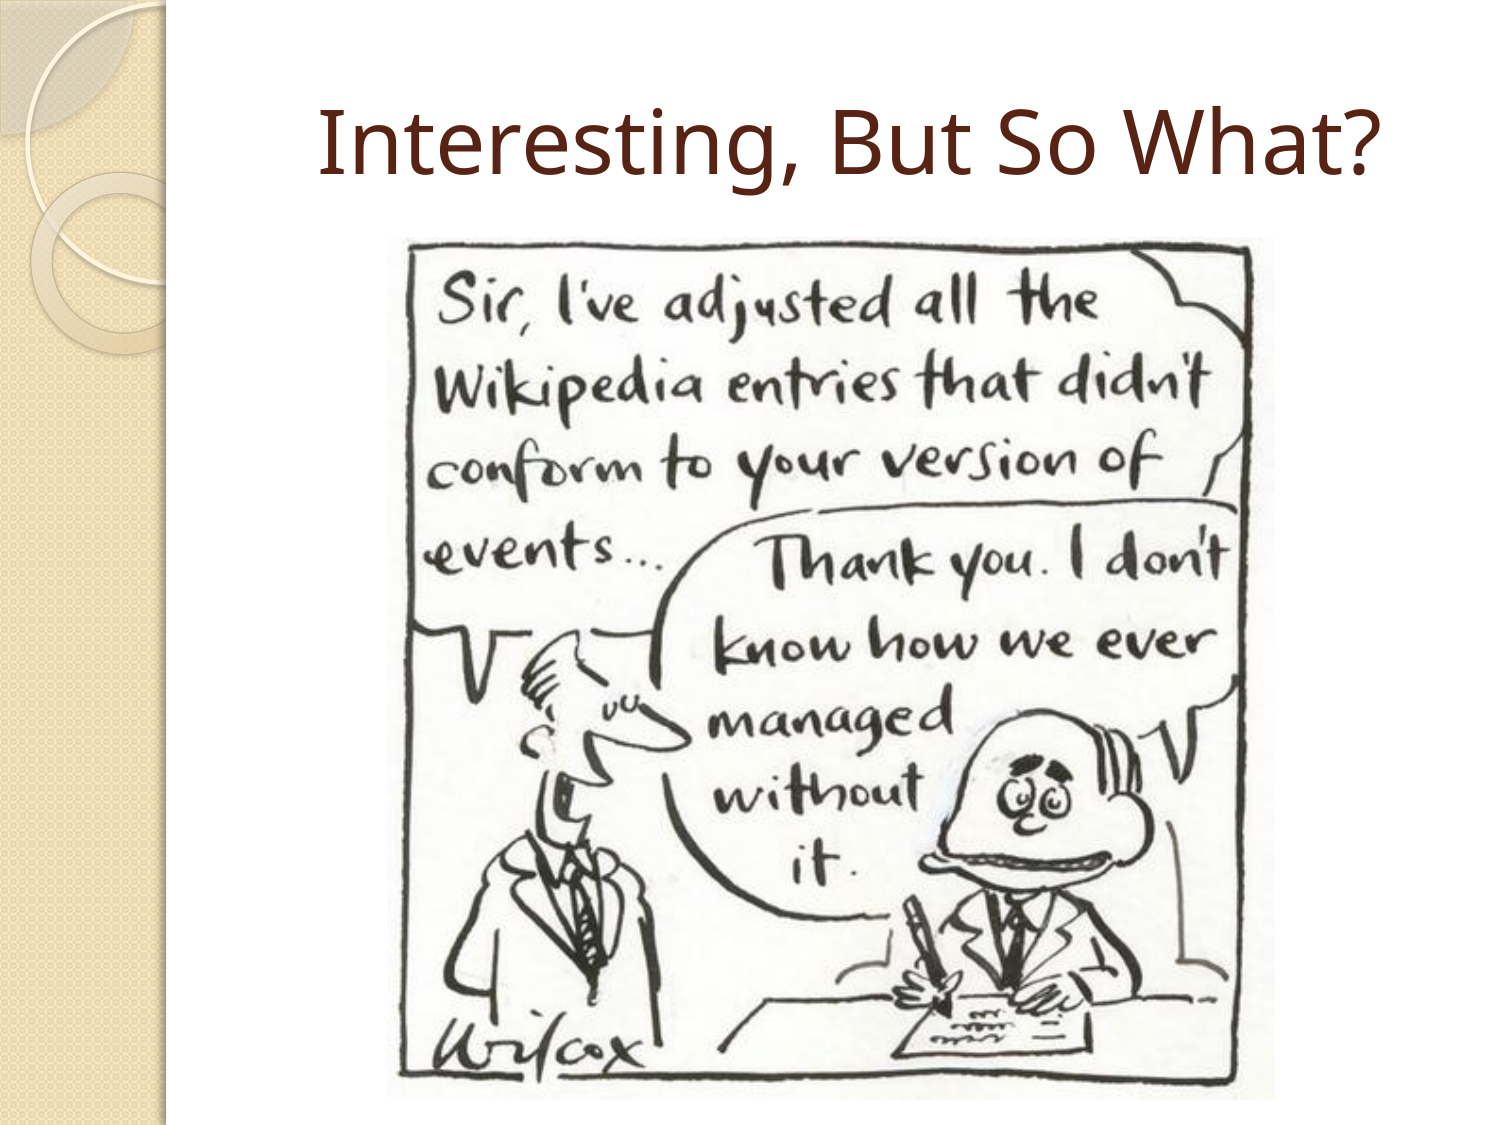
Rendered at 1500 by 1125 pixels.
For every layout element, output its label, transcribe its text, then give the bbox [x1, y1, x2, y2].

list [387, 237, 1276, 1101]
title Interesting, But So What? [235, 45, 1466, 233]
